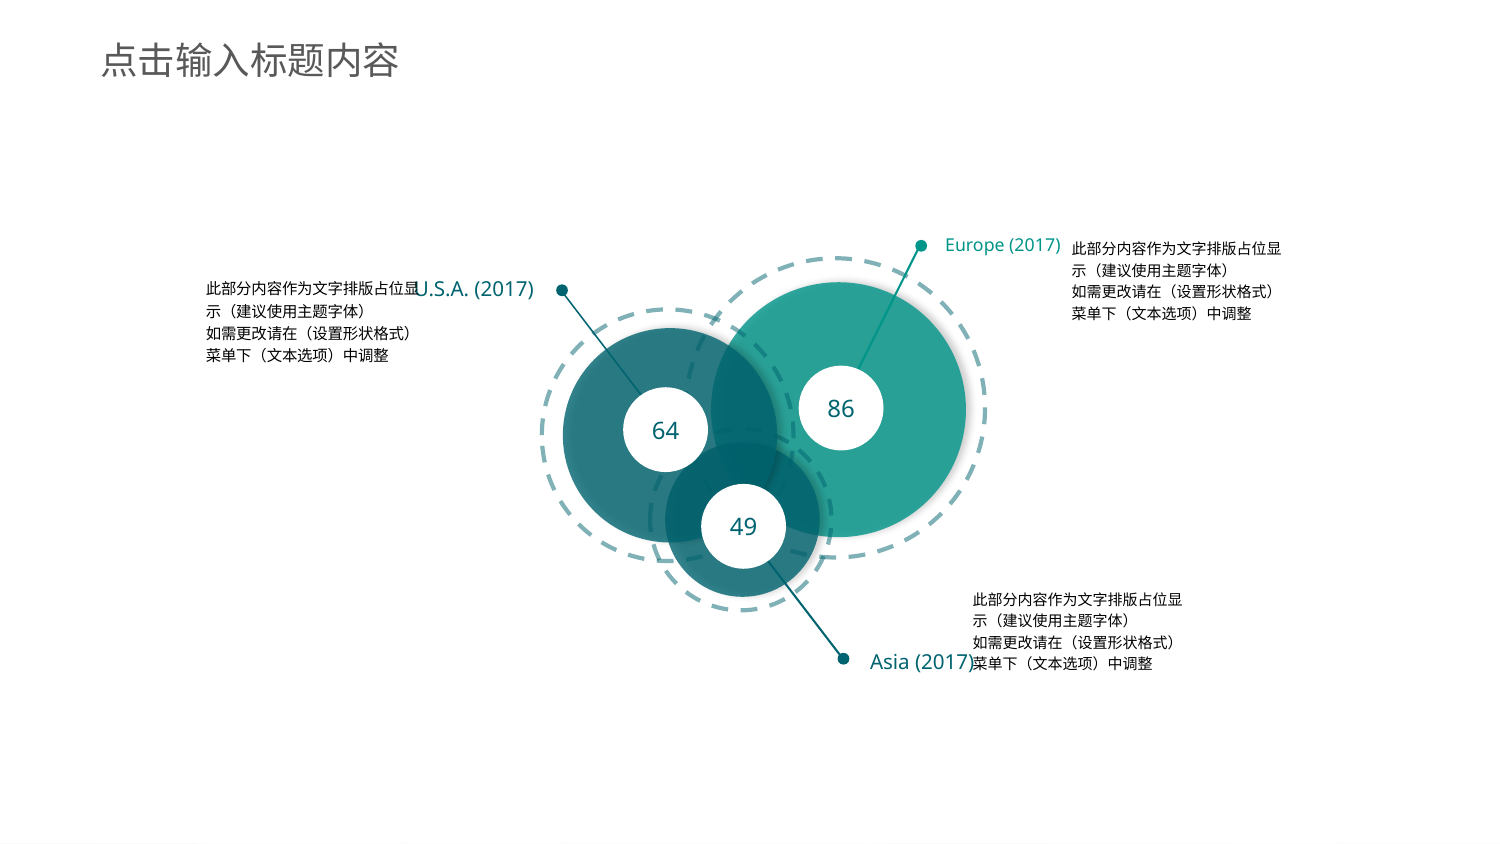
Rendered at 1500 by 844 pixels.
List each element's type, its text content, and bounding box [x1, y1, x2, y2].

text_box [205, 226, 1286, 682]
text_box 点击输入标题内容 [100, 28, 450, 91]
